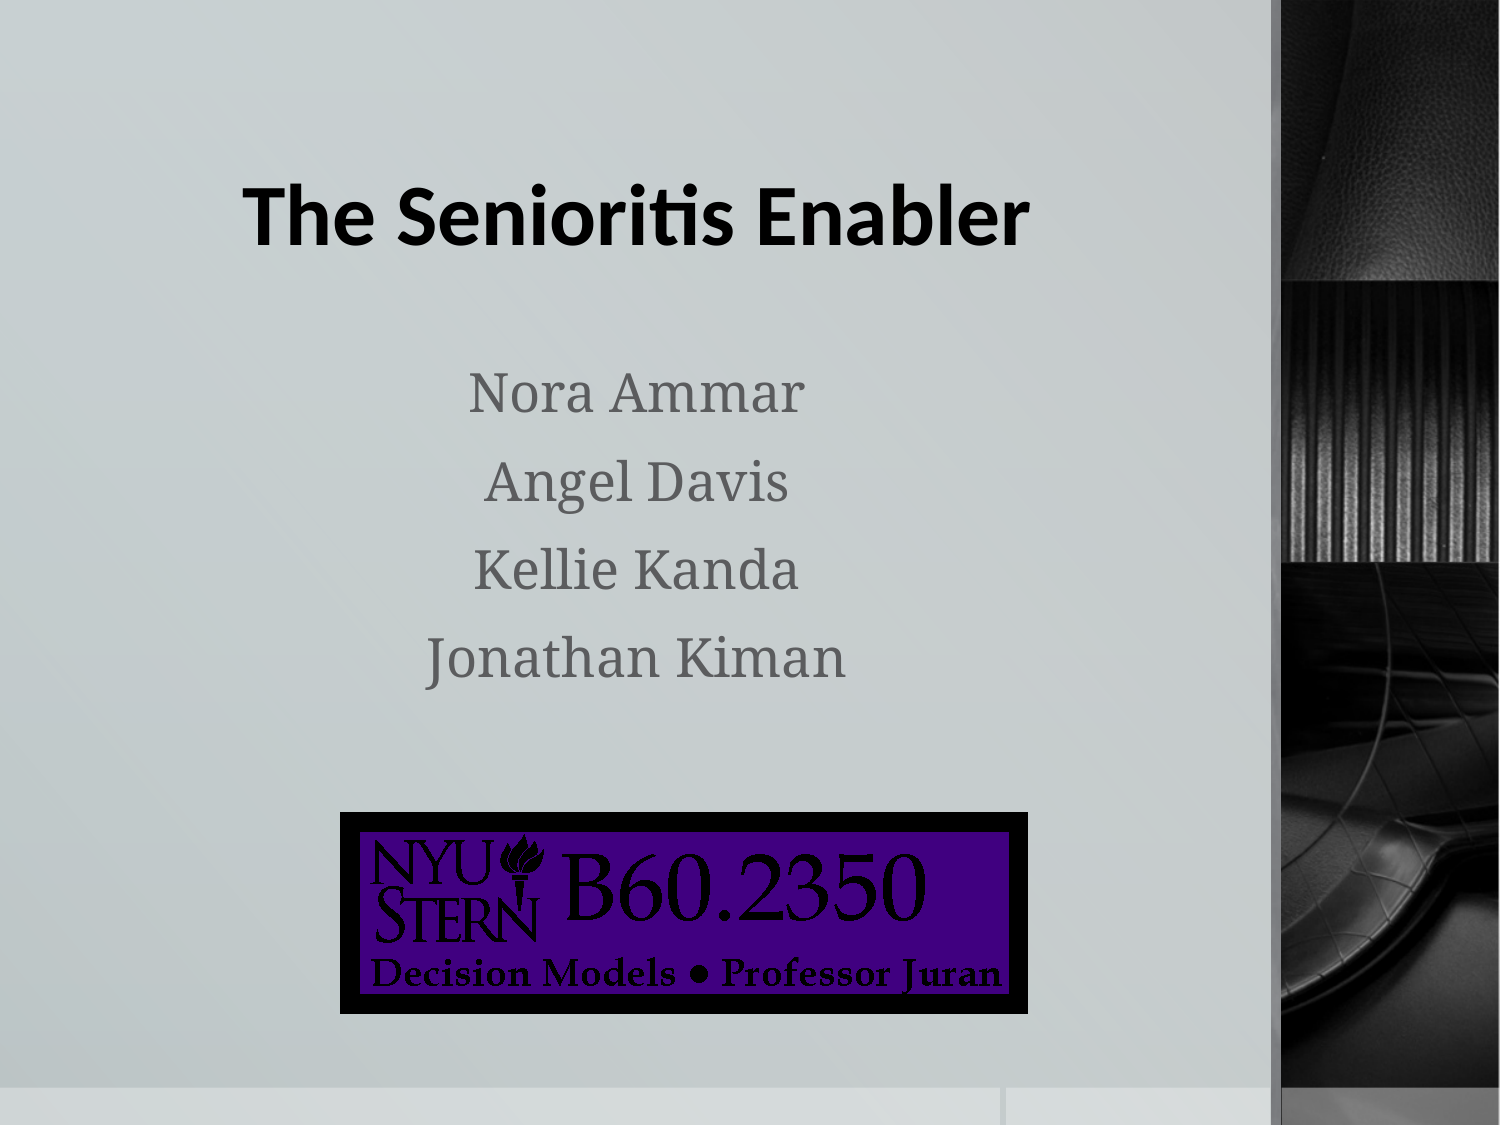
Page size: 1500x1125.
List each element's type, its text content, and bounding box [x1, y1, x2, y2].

text_box Nora Ammar Angel Davis Kellie Kanda Jonathan Kiman [0, 274, 1275, 955]
text_box The Senioritis Enabler [0, 112, 1275, 263]
picture [1281, 0, 1500, 1087]
picture [340, 812, 1028, 1014]
